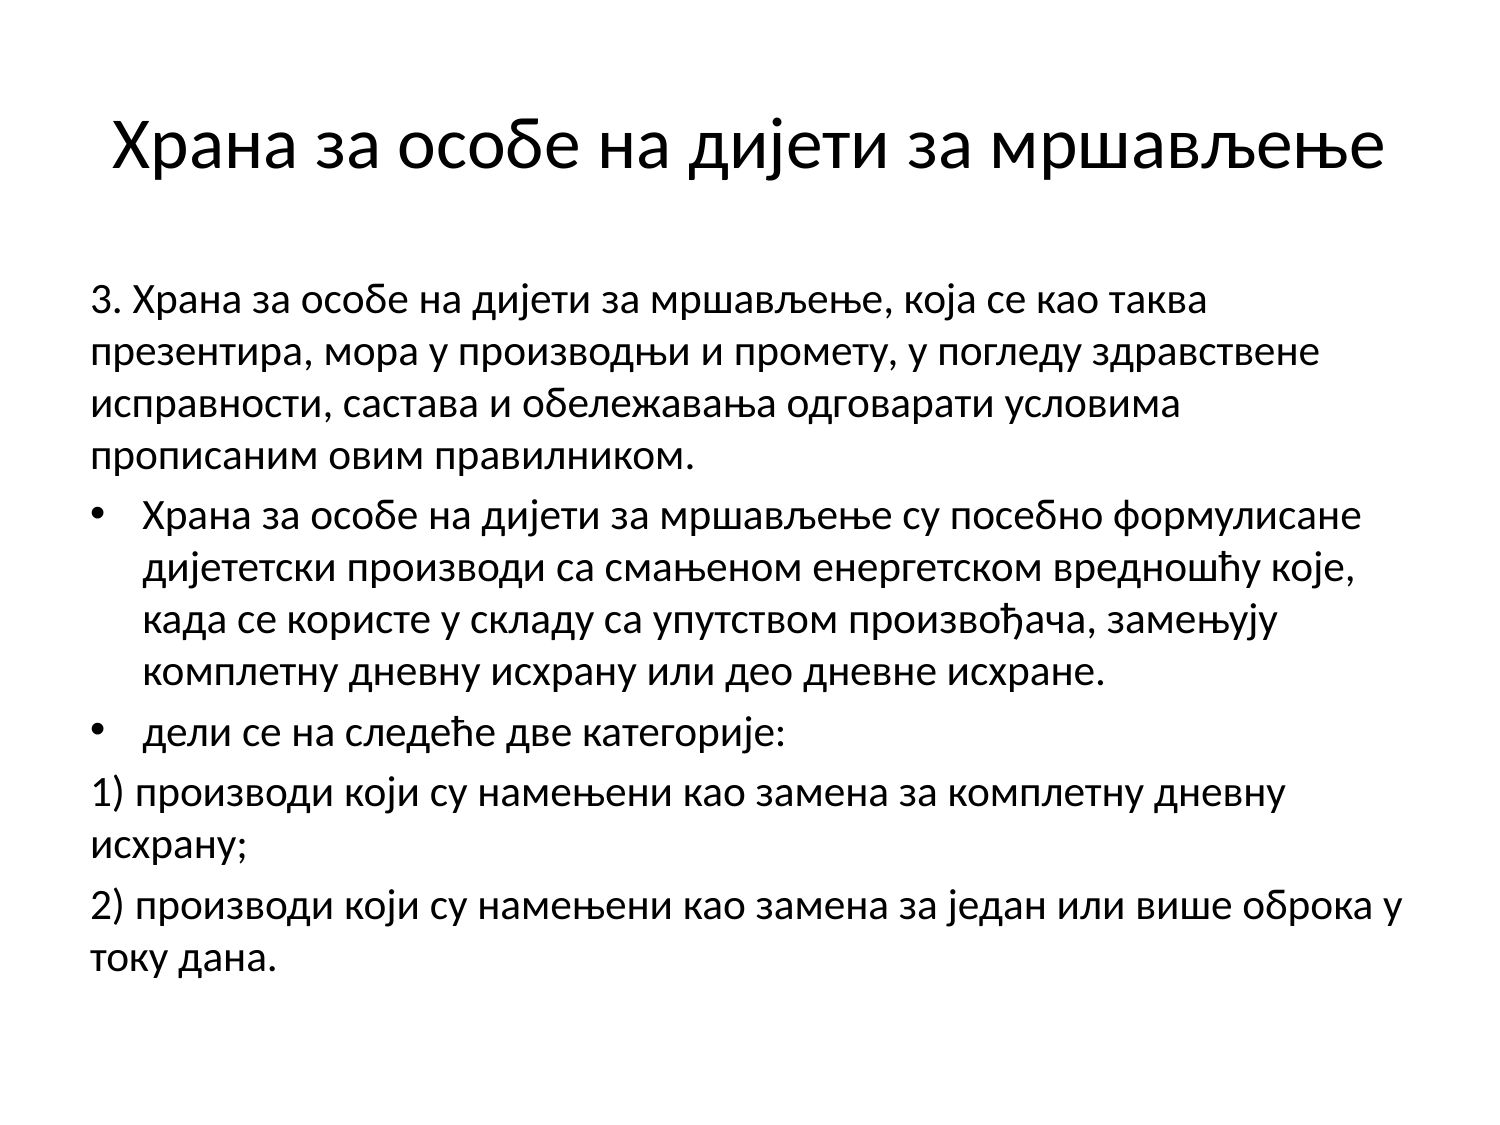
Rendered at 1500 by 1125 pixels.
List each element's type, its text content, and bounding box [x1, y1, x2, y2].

title Храна за особе на дијети за мршављење [75, 45, 1425, 233]
list 3. Храна за особе на дијети за мршављење, која се као таква презентира, мора у производњи и промету, у погледу здравствене исправности, састава и обележавања одговарати условима прописаним овим правилником. Храна за особе на дијети за мршављење су посебно формулисане дијететски производи са смањеном енергетском вредношћу које, када се користе у складу са упутством произвођача, замењују комплетну дневну исхрану или део дневне исхране. дели се на следеће две категорије: 1) производи који су намењени као замена за комплетну дневну исхрану; 2) производи који су намењени као замена за један или више оброка у току дана. [75, 262, 1425, 1005]
